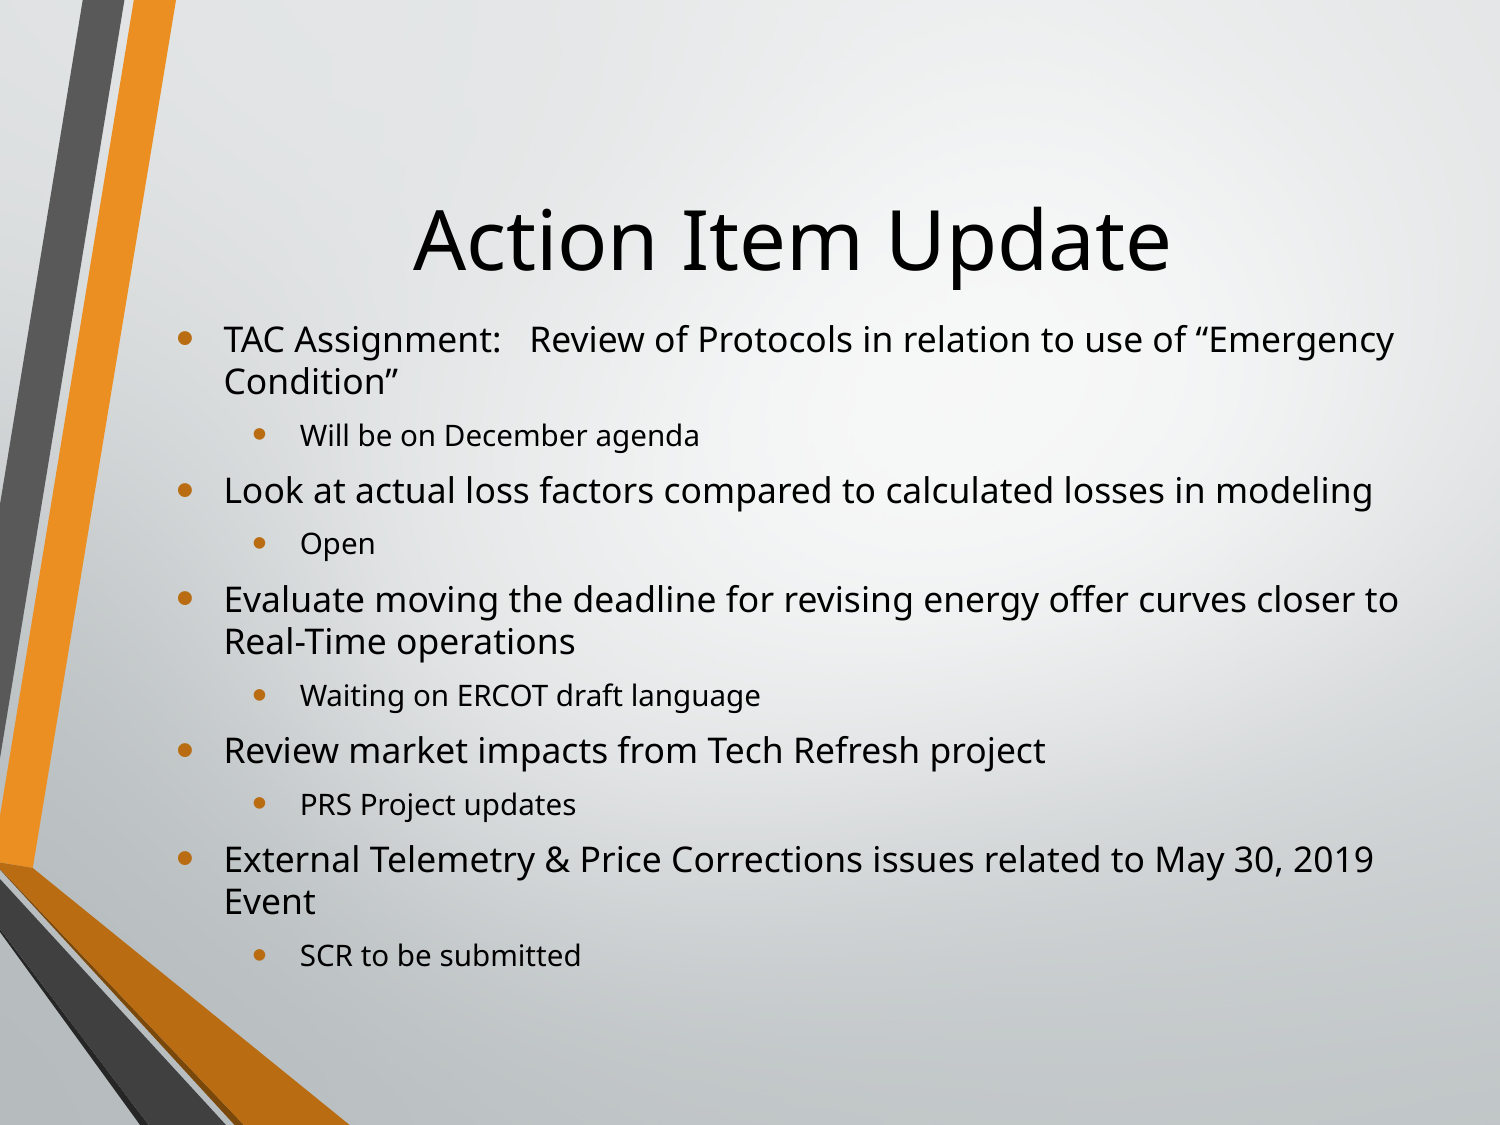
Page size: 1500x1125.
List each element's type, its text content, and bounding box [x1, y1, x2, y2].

list TAC Assignment: Review of Protocols in relation to use of “Emergency Condition” Will be on December agenda Look at actual loss factors compared to calculated losses in modeling Open Evaluate moving the deadline for revising energy offer curves closer to Real-Time operations Waiting on ERCOT draft language Review market impacts from Tech Refresh project PRS Project updates External Telemetry & Price Corrections issues related to May 30, 2019 Event SCR to be submitted [161, 309, 1425, 985]
title Action Item Update [161, 75, 1425, 309]
